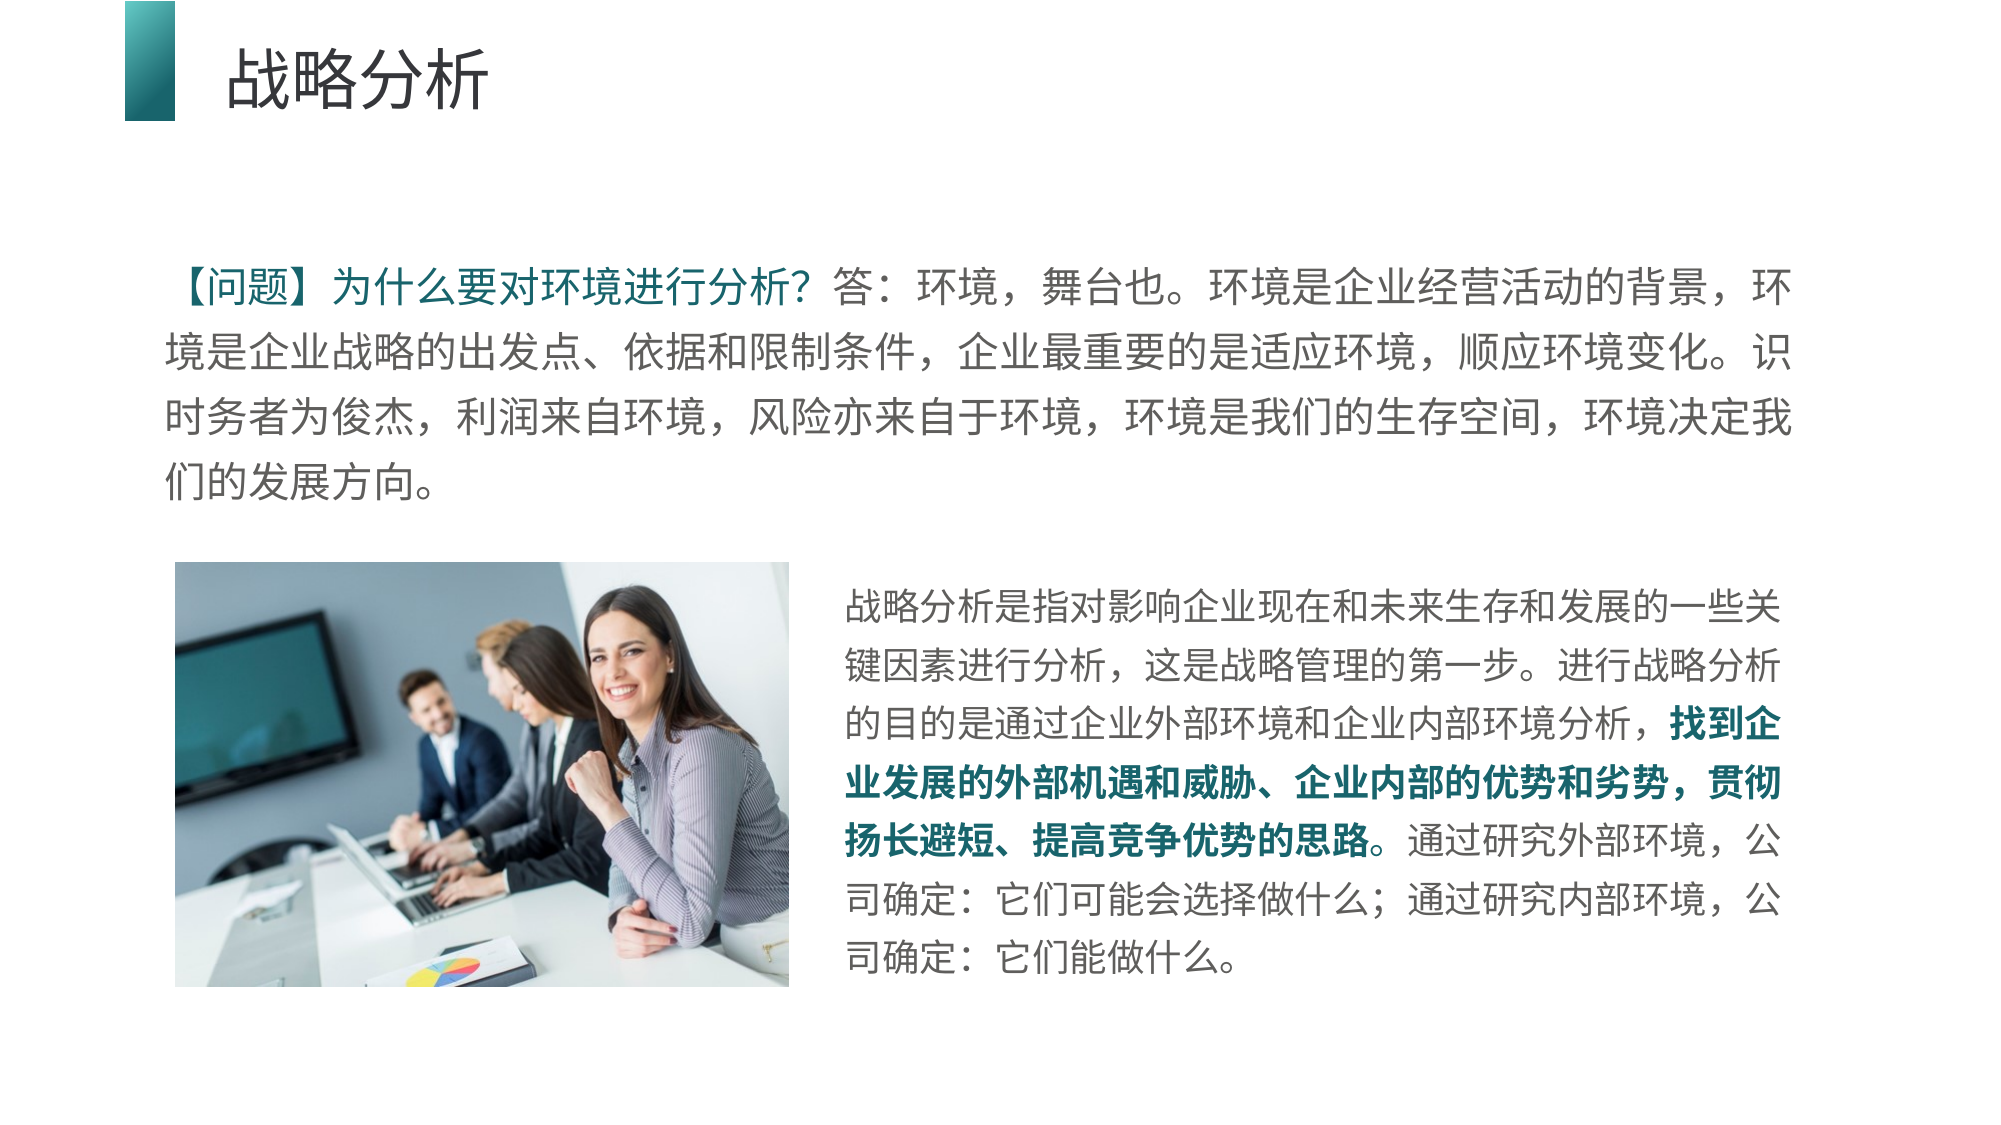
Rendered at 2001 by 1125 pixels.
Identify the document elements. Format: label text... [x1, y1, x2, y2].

text_box 战略分析 [209, 30, 830, 125]
text_box 战略分析是指对影响企业现在和未来生存和发展的一些关键因素进行分析，这是战略管理的第一步。进行战略分析的目的是通过企业外部环境和企业内部环境分析，找到企业发展的外部机遇和威胁、企业内部的优势和劣势，贯彻扬长避短、提高竞争优势的思路。通过研究外部环境，公司确定：它们可能会选择做什么；通过研究内部环境，公司确定：它们能做什么。 [829, 562, 1816, 987]
text_box [123, 0, 177, 123]
text_box 【问题】为什么要对环境进行分析？答：环境，舞台也。环境是企业经营活动的背景，环境是企业战略的出发点、依据和限制条件，企业最重要的是适应环境，顺应环境变化。识时务者为俊杰，利润来自环境，风险亦来自于环境，环境是我们的生存空间，环境决定我们的发展方向。 [149, 238, 1816, 514]
picture [175, 562, 789, 987]
